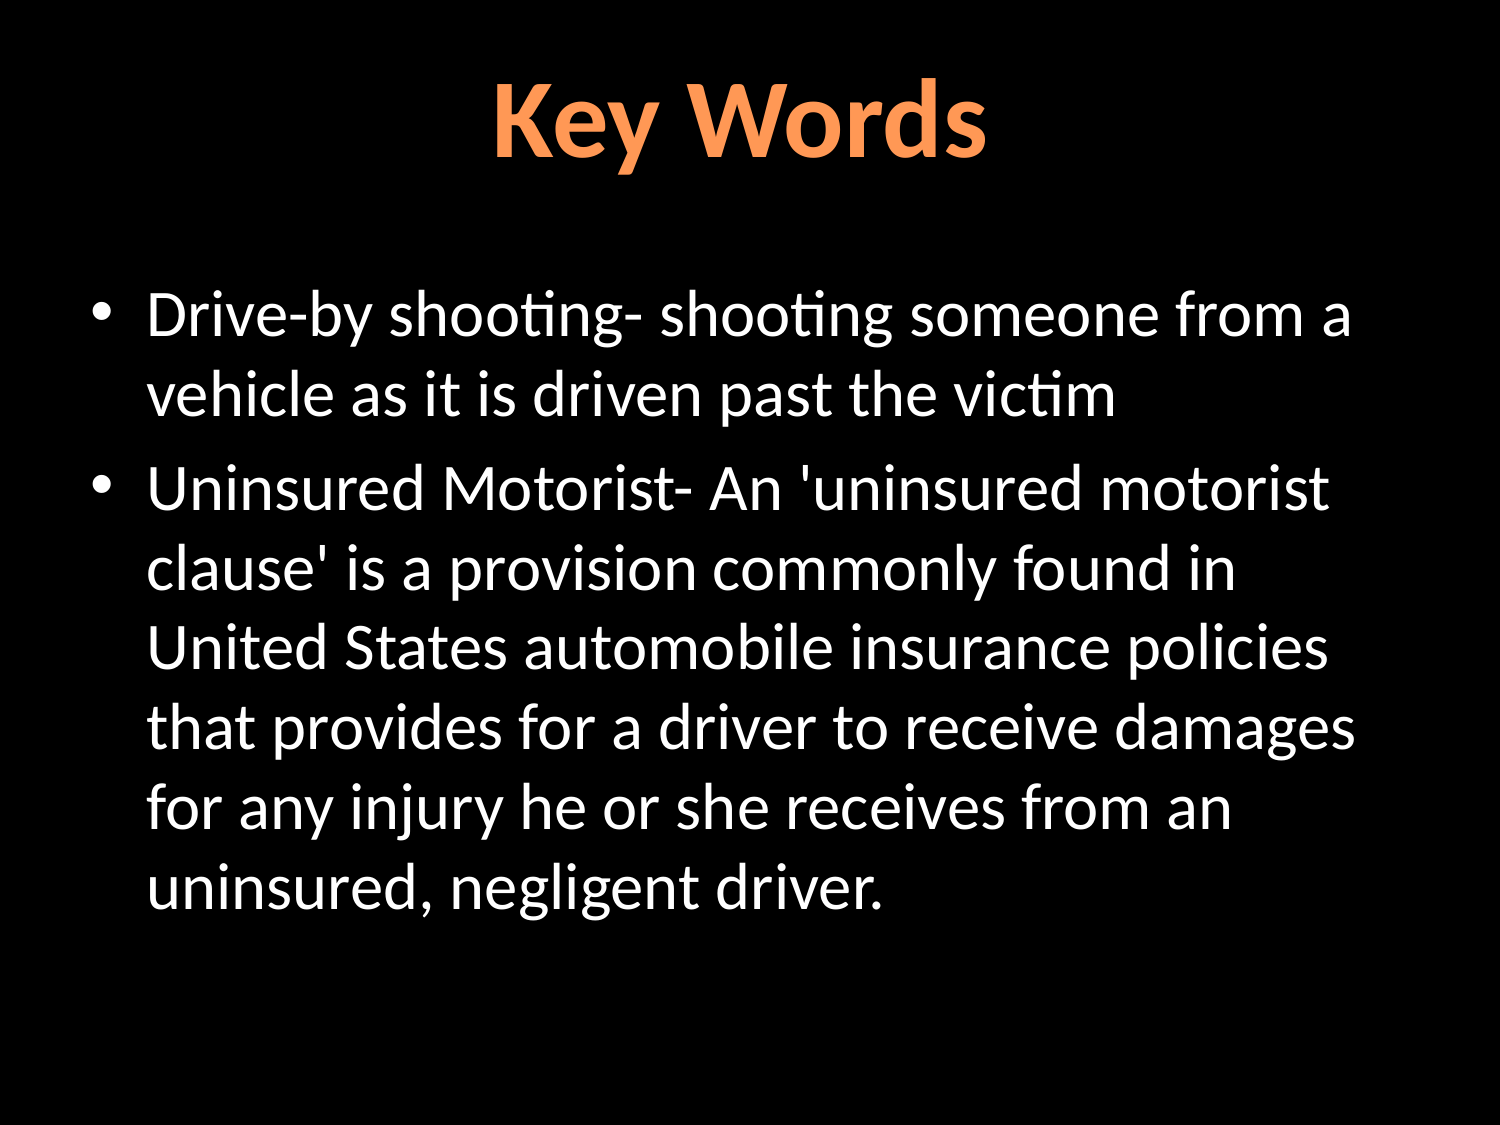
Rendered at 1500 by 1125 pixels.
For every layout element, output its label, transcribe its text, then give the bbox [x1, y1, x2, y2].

text_box Key Words [477, 37, 1004, 188]
list Drive-by shooting- shooting someone from a vehicle as it is driven past the victim Uninsured Motorist- An 'uninsured motorist clause' is a provision commonly found in United States automobile insurance policies that provides for a driver to receive damages for any injury he or she receives from an uninsured, negligent driver. [75, 262, 1425, 1005]
